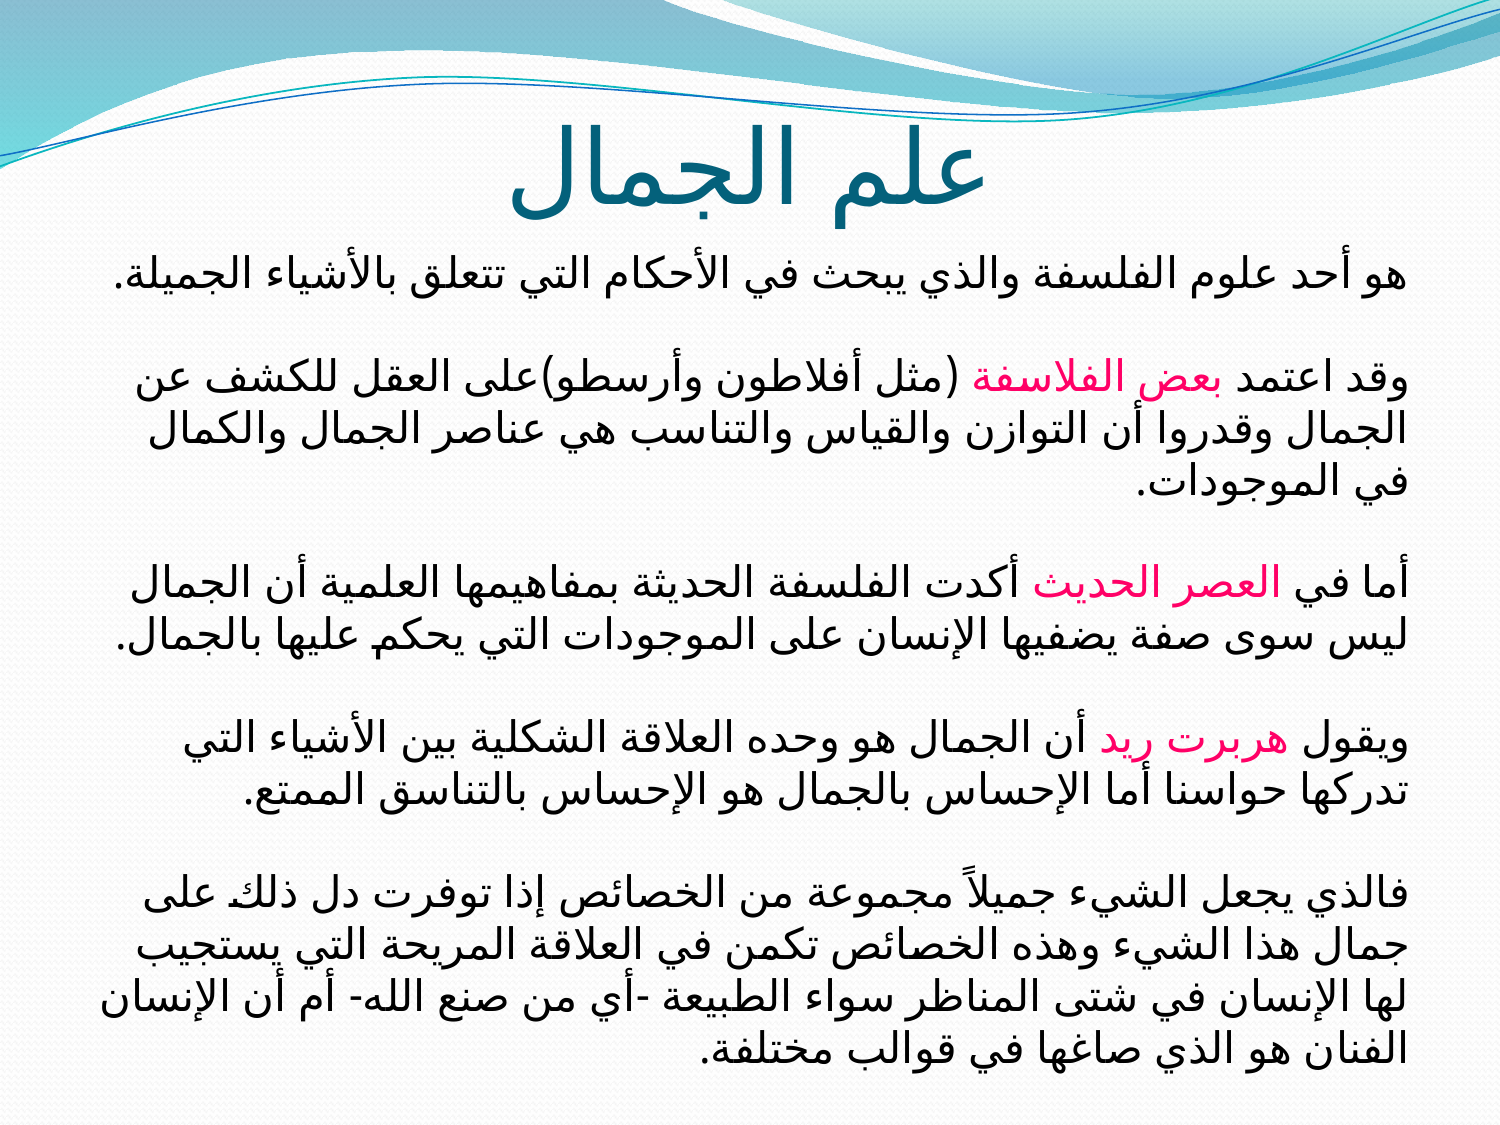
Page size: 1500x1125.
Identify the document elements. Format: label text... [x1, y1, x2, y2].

title علم الجمال [75, 37, 1425, 225]
list هو أحد علوم الفلسفة والذي يبحث في الأحكام التي تتعلق بالأشياء الجميلة. وقد اعتمد بعض الفلاسفة (مثل أفلاطون وأرسطو)على العقل للكشف عن الجمال وقدروا أن التوازن والقياس والتناسب هي عناصر الجمال والكمال في الموجودات. أما في العصر الحديث أكدت الفلسفة الحديثة بمفاهيمها العلمية أن الجمال ليس سوى صفة يضفيها الإنسان على الموجودات التي يحكم عليها بالجمال. ويقول هربرت ريد أن الجمال هو وحده العلاقة الشكلية بين الأشياء التي تدركها حواسنا أما الإحساس بالجمال هو الإحساس بالتناسق الممتع. فالذي يجعل الشيء جميلاً مجموعة من الخصائص إذا توفرت دل ذلك على جمال هذا الشيء وهذه الخصائص تكمن في العلاقة المريحة التي يستجيب لها الإنسان في شتى المناظر سواء الطبيعة -أي من صنع الله- أم أن الإنسان الفنان هو الذي صاغها في قوالب مختلفة. [75, 237, 1425, 1125]
